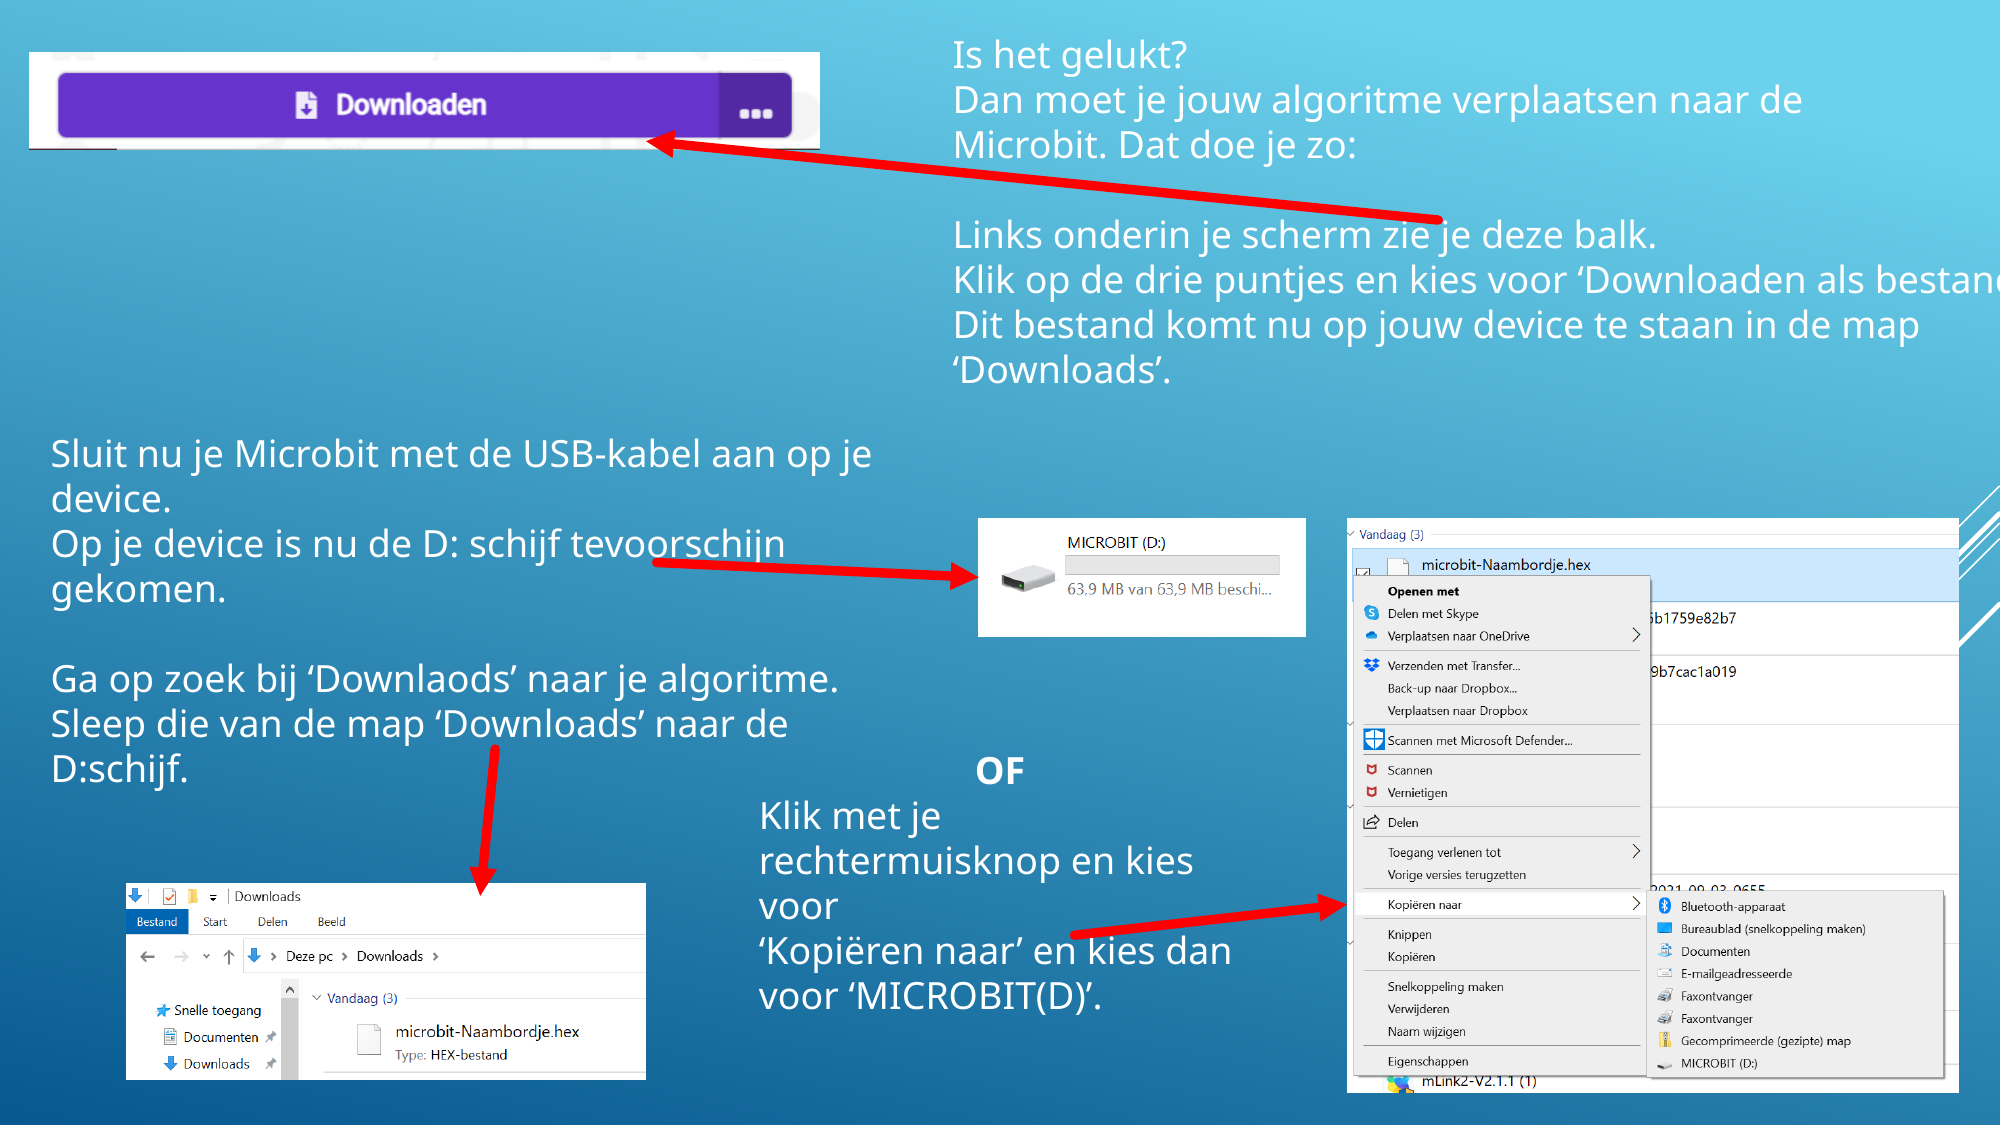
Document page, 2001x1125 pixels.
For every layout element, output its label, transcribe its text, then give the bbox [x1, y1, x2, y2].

text_box Is het gelukt? Dan moet je jouw algoritme verplaatsen naar de Microbit. Dat doe je zo: Links onderin je scherm zie je deze balk. Klik op de drie puntjes en kies voor ‘Downloaden als bestand’. Dit bestand komt nu op jouw device te staan in de map ‘Downloads’. [937, 23, 2000, 399]
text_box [645, 140, 1439, 221]
picture [978, 518, 1307, 637]
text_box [479, 748, 496, 897]
picture [125, 883, 646, 1080]
picture [1346, 518, 1960, 1093]
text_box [656, 562, 980, 578]
text_box Sluit nu je Microbit met de USB-kabel aan op je device. Op je device is nu de D: schijf tevoorschijn gekomen. Ga op zoek bij ‘Downlaods’ naar je algoritme. Sleep die van de map ‘Downloads’ naar de D:schijf. [35, 422, 921, 798]
text_box OF Klik met je rechtermuisknop en kies voor ‘Kopiëren naar’ en kies dan voor ‘MICROBIT(D)’. [744, 739, 1256, 1070]
picture [29, 52, 821, 150]
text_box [1074, 904, 1348, 936]
